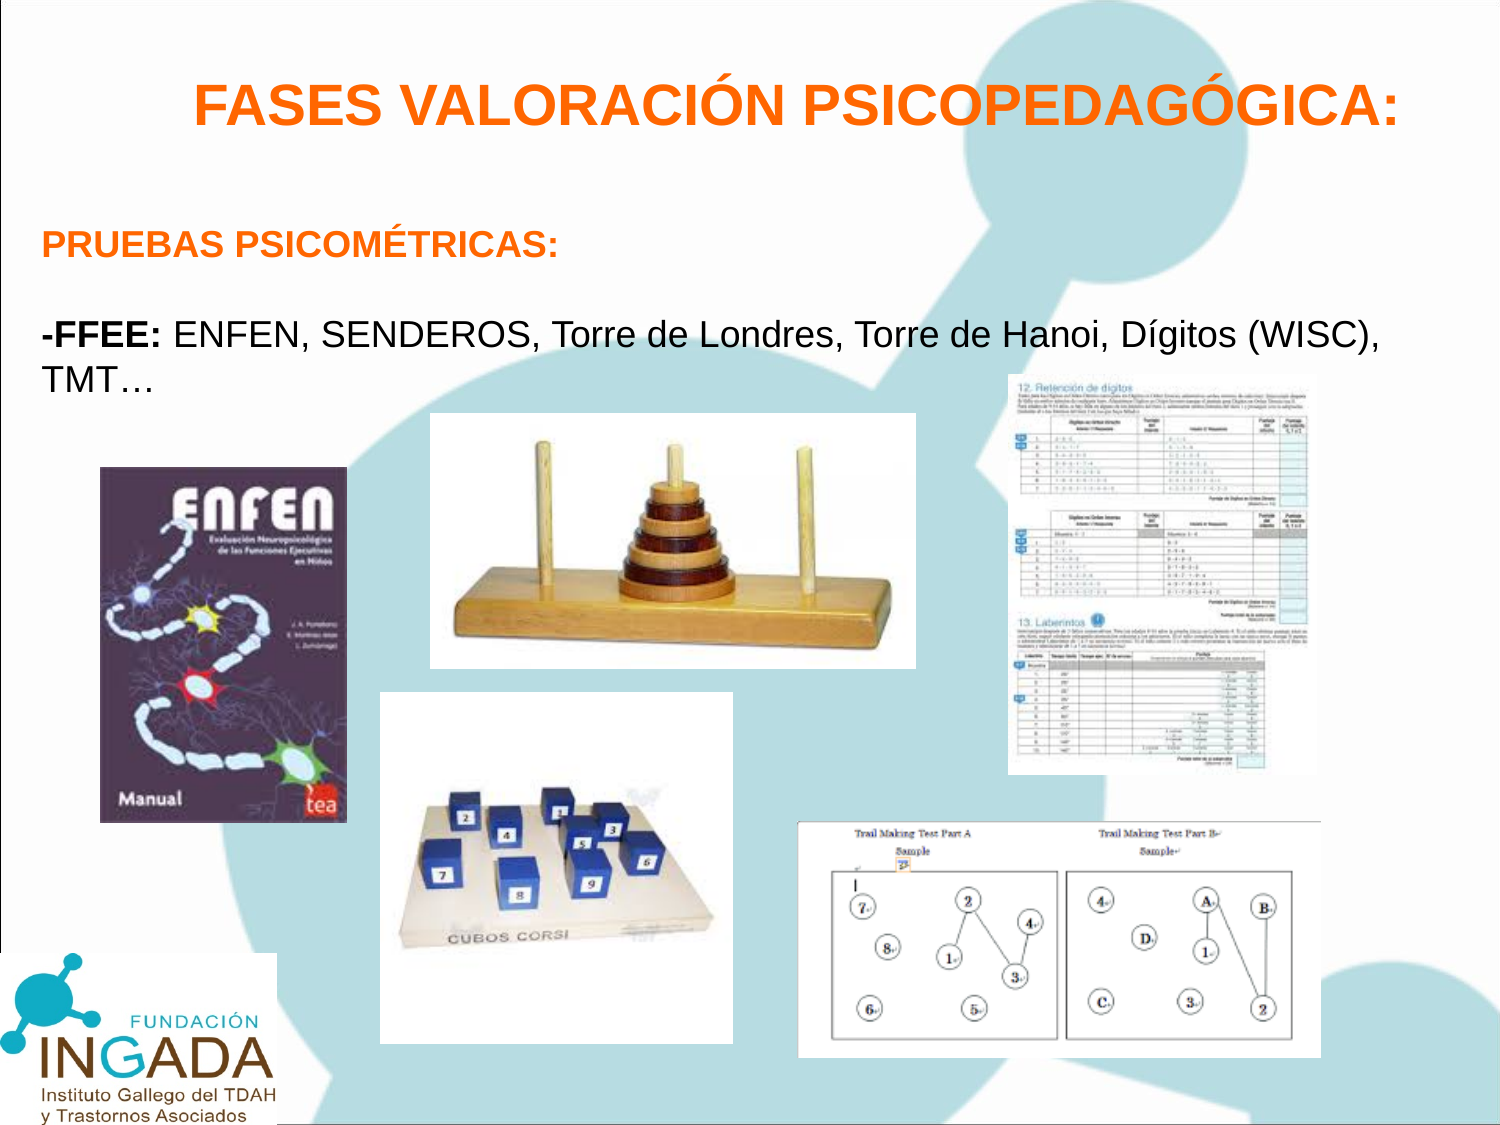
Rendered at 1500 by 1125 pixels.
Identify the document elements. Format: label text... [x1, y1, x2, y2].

text_box FASES VALORACIÓN PSICOPEDAGÓGICA: [64, 42, 1489, 168]
text_box [53, 207, 1412, 343]
picture [0, 0, 1500, 1125]
text_box PRUEBAS PSICOMÉTRICAS: -FFEE: ENFEN, SENDEROS, Torre de Londres, Torre de Hanoi, Dígitos (WISC), TMT… [26, 175, 1438, 669]
